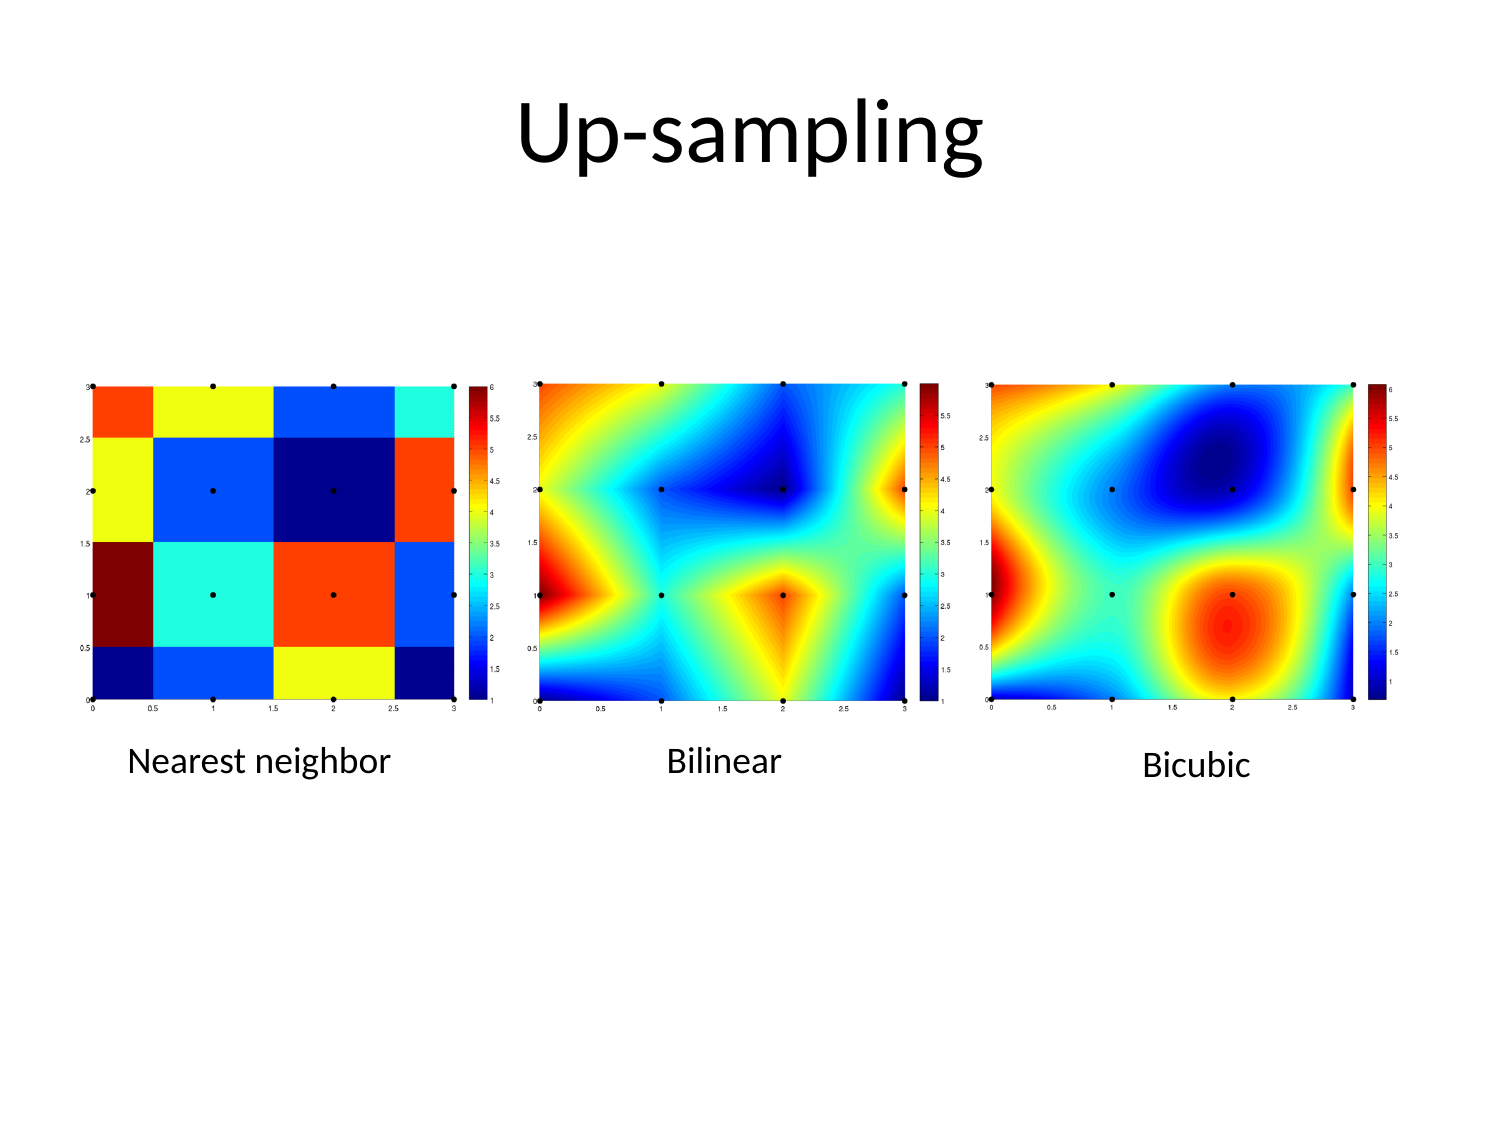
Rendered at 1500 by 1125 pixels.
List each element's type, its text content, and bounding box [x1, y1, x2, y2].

title Up-sampling [75, 31, 1425, 220]
picture [525, 380, 952, 712]
text_box Bilinear [574, 728, 874, 789]
picture [977, 380, 1401, 710]
picture [79, 380, 500, 712]
text_box Nearest neighbor [112, 728, 412, 789]
text_box Bicubic [1047, 732, 1346, 793]
